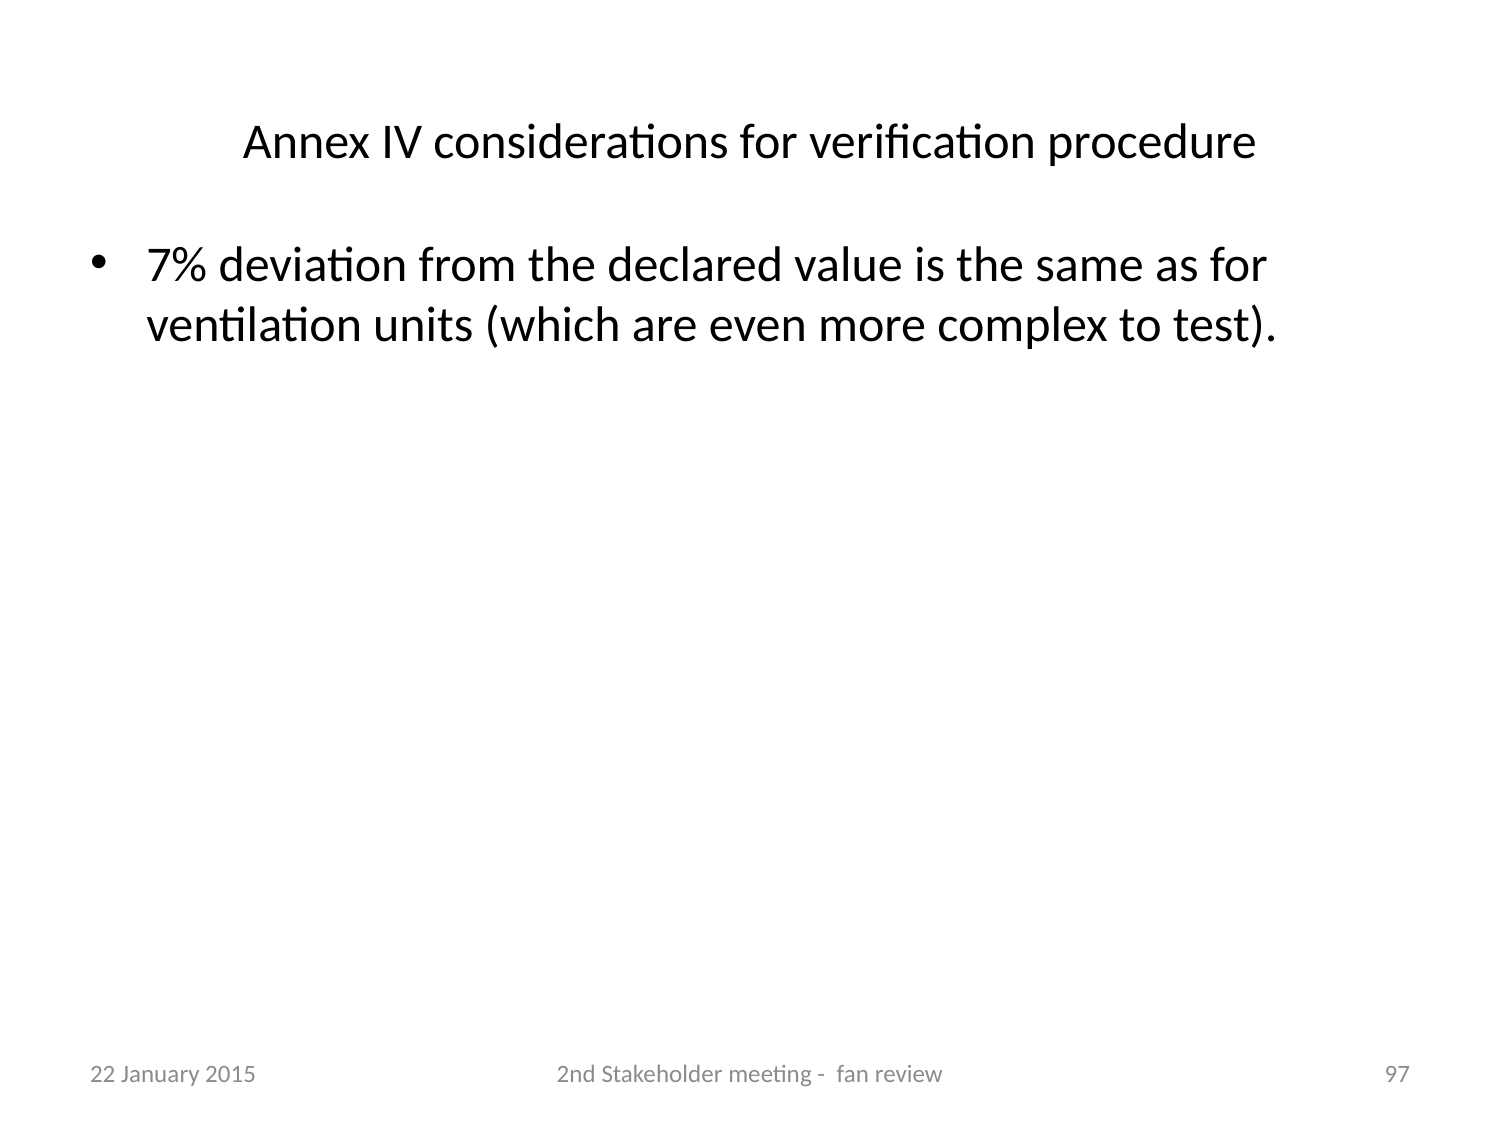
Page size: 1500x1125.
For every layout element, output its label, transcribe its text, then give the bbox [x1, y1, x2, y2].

slide_number 97 [1074, 1042, 1425, 1103]
title Annex IV considerations for verification procedure [75, 45, 1425, 223]
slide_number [75, 1042, 425, 1103]
list 7% deviation from the declared value is the same as for ventilation units (which are even more complex to test). [75, 223, 1425, 1061]
footer 2nd Stakeholder meeting - fan review [512, 1042, 988, 1103]
